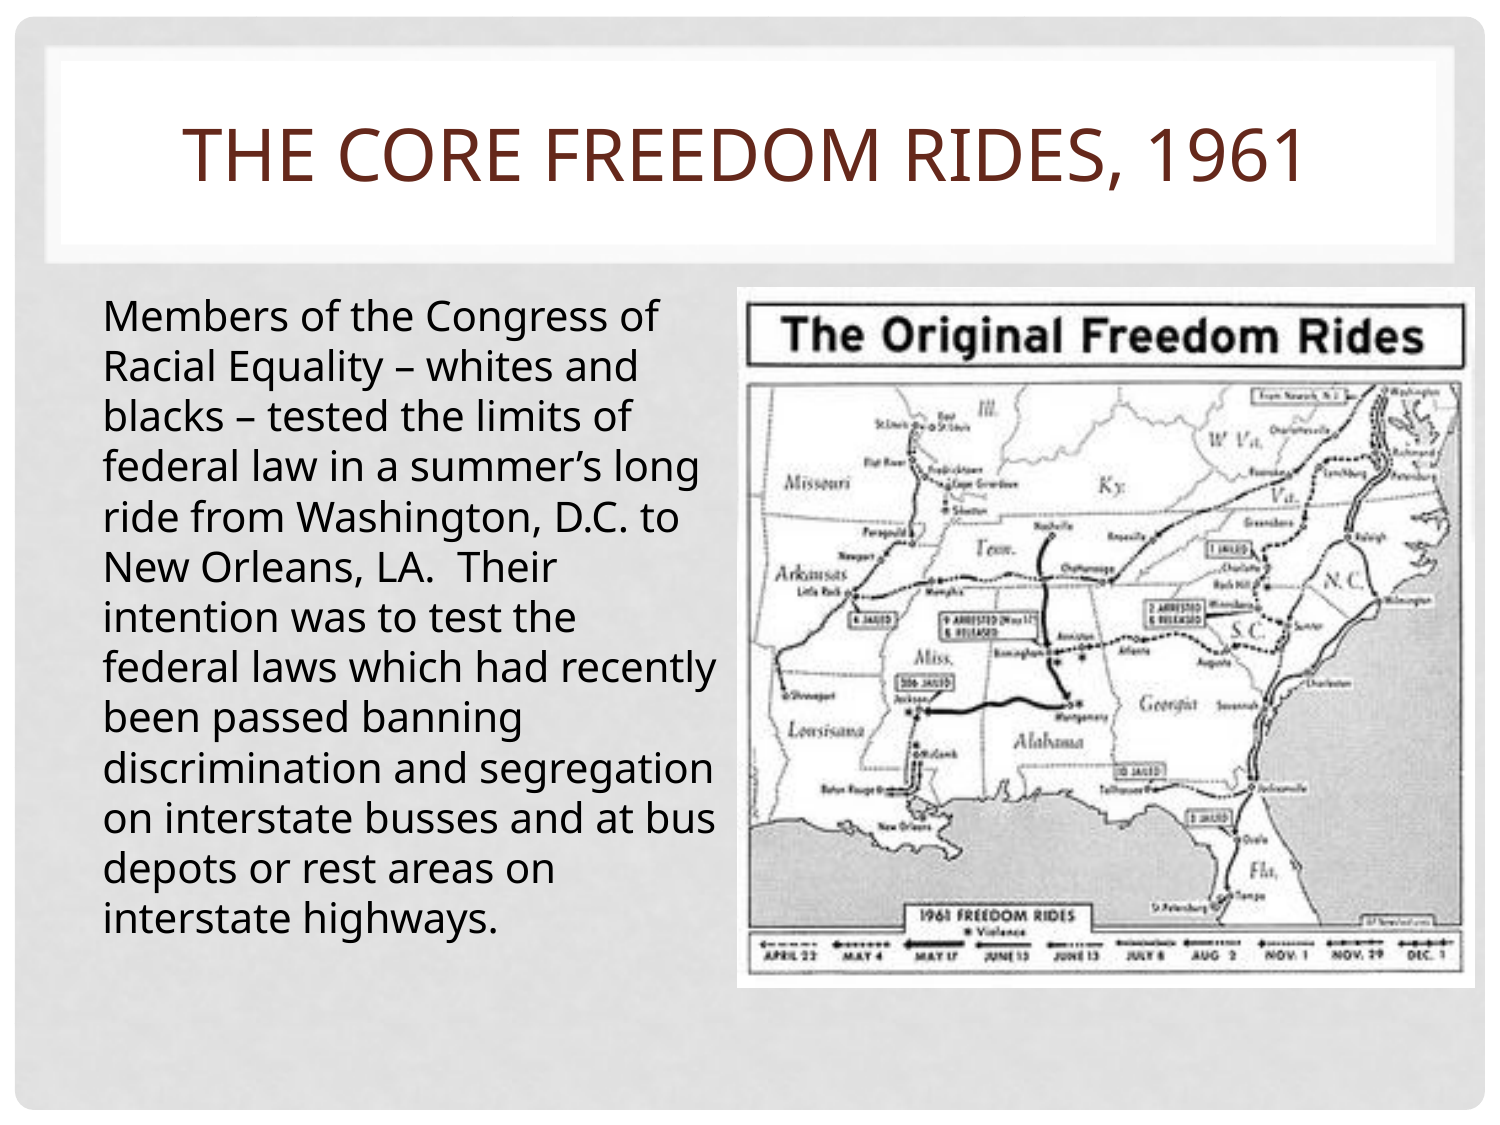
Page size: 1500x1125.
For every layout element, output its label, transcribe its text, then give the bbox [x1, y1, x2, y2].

list Members of the Congress of Racial Equality – whites and blacks – tested the limits of federal law in a summer’s long ride from Washington, D.C. to New Orleans, LA. Their intention was to test the federal laws which had recently been passed banning discrimination and segregation on interstate busses and at bus depots or rest areas on interstate highways. [69, 281, 733, 1005]
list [737, 287, 1475, 988]
title The CORE Freedom Rides, 1961 [69, 66, 1425, 238]
